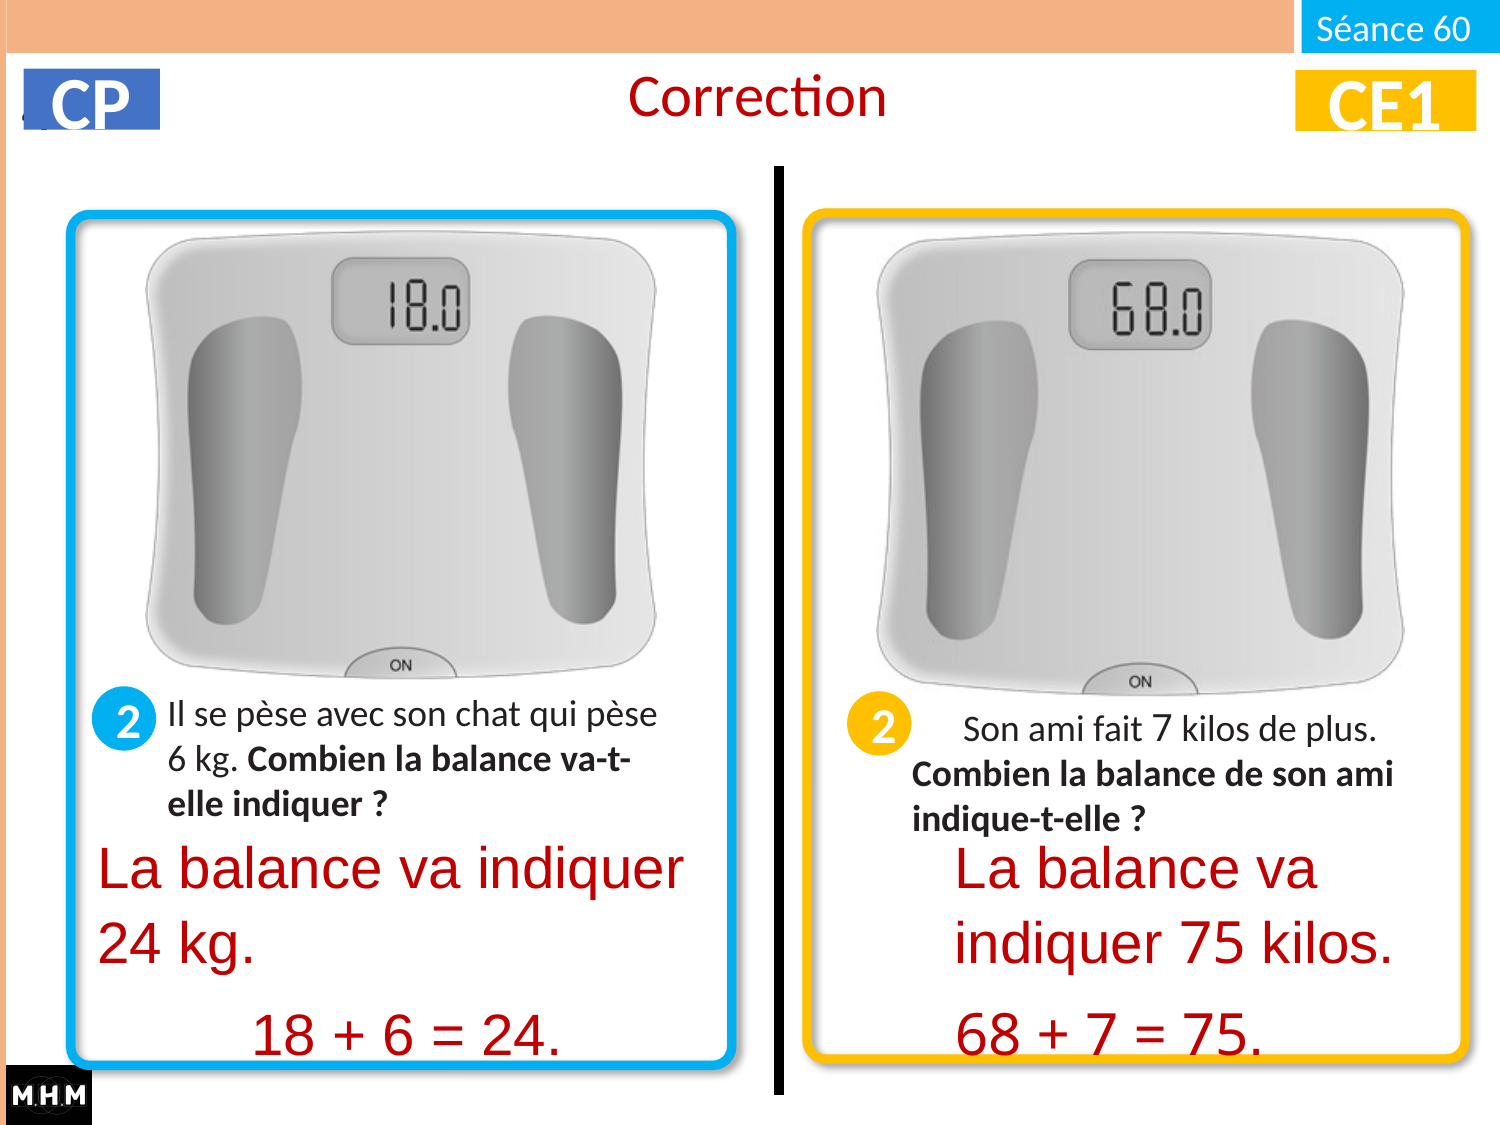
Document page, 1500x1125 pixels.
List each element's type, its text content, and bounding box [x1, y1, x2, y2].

picture [876, 230, 1405, 699]
text_box 2 [846, 690, 913, 757]
text_box [805, 211, 1467, 1061]
text_box La balance va indiquer 75 kilos. 68 + 7 = 75. [939, 847, 1430, 900]
title Correction [613, 11, 1500, 136]
text_box La balance va indiquer 24 kg. 18 + 6 = 24. [82, 818, 732, 1125]
text_box CP [23, 68, 161, 131]
text_box 2 [90, 685, 158, 752]
picture [145, 229, 657, 681]
picture [6, 1065, 82, 1125]
text_box Son ami fait 7 kilos de plus. Combien la balance de son ami indique-t-elle ? [897, 696, 1500, 847]
text_box [69, 213, 733, 1065]
text_box CE1 [1294, 69, 1477, 132]
